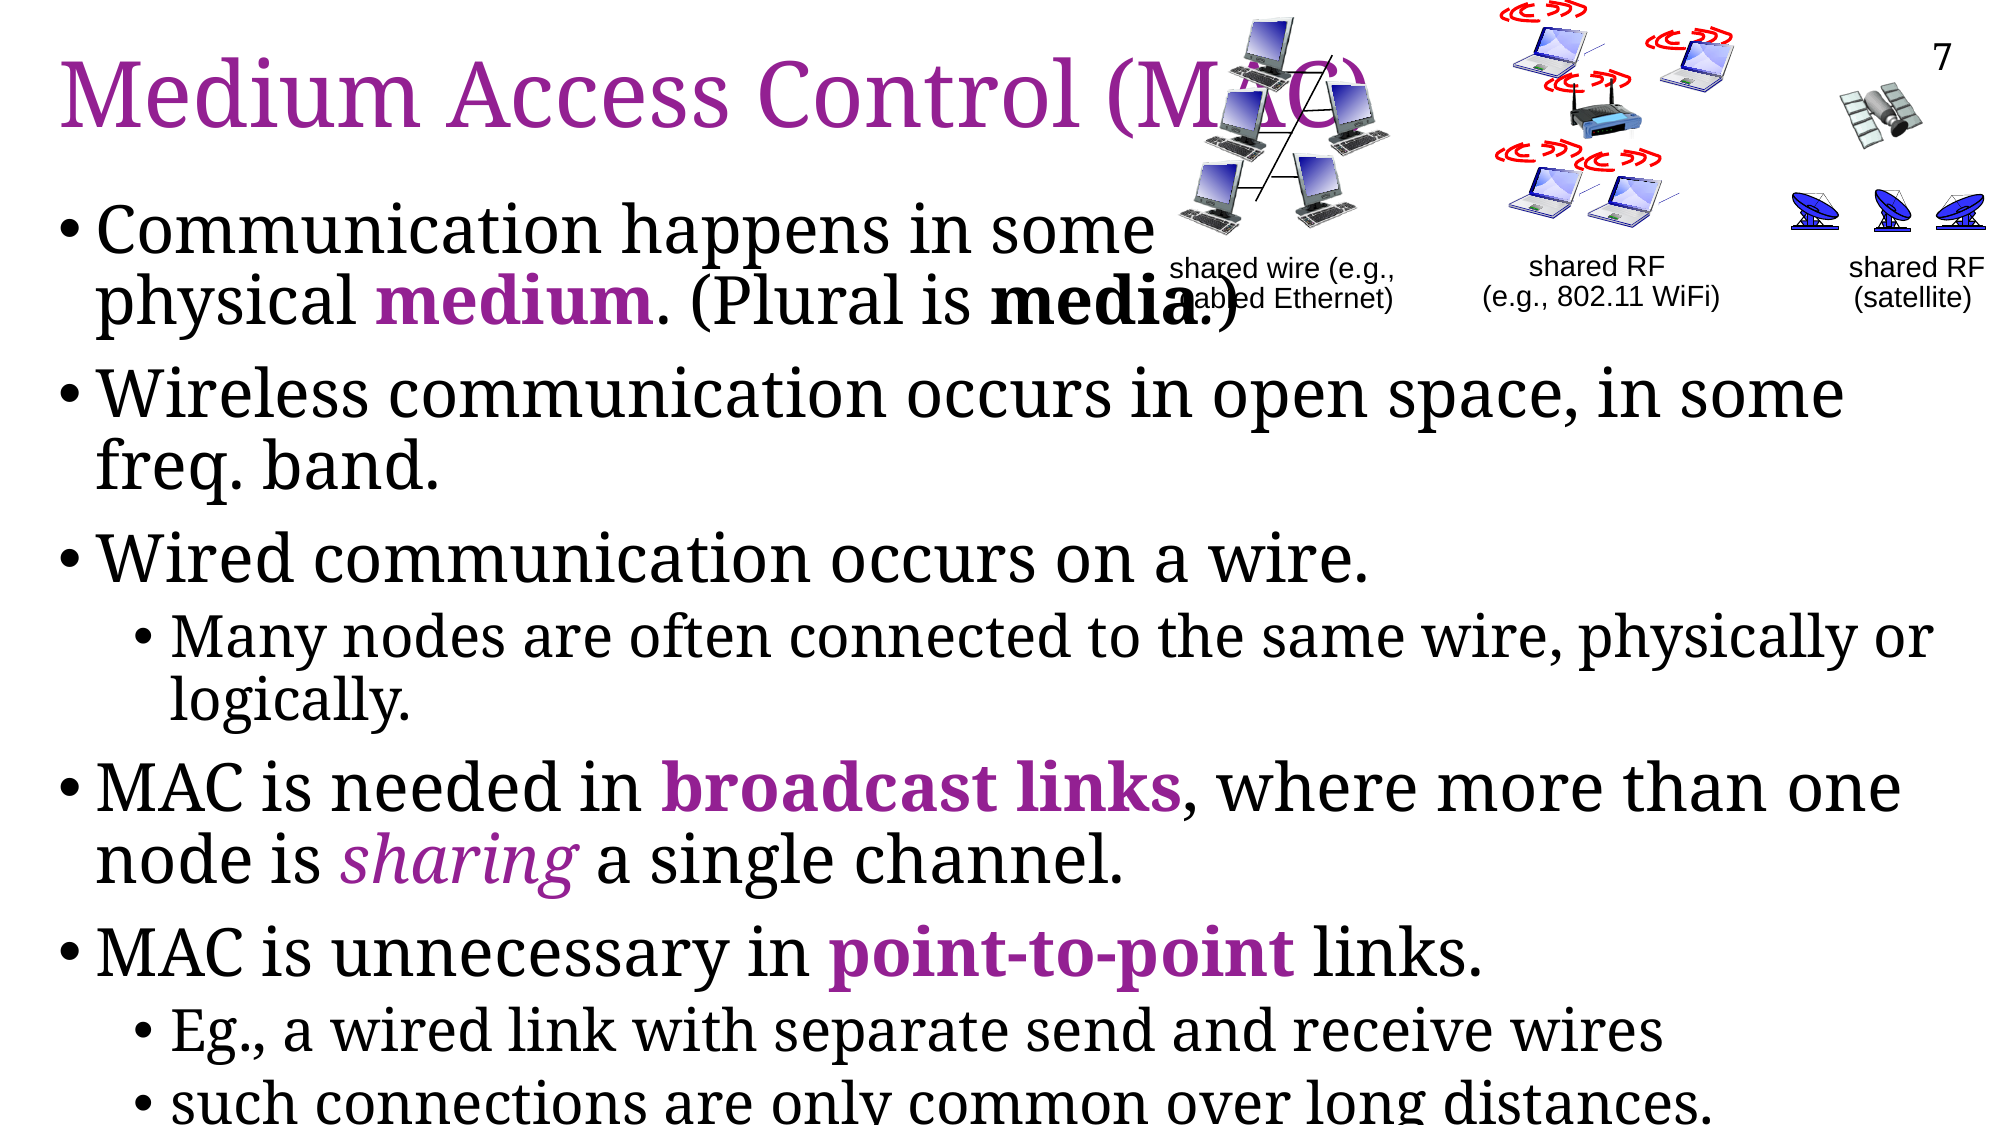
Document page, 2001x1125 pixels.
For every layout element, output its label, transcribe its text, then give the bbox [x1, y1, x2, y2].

list Communication happens in some physical medium. (Plural is media.) Wireless communication occurs in open space, in some freq. band. Wired communication occurs on a wire. Many nodes are often connected to the same wire, physically or logically. MAC is needed in broadcast links, where more than one node is sharing a single channel. MAC is unnecessary in point-to-point links. Eg., a wired link with separate send and receive wires such connections are only common over long distances. [43, 188, 1953, 1106]
title Medium Access Control (MAC) [43, 25, 1155, 171]
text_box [1155, 0, 2000, 322]
